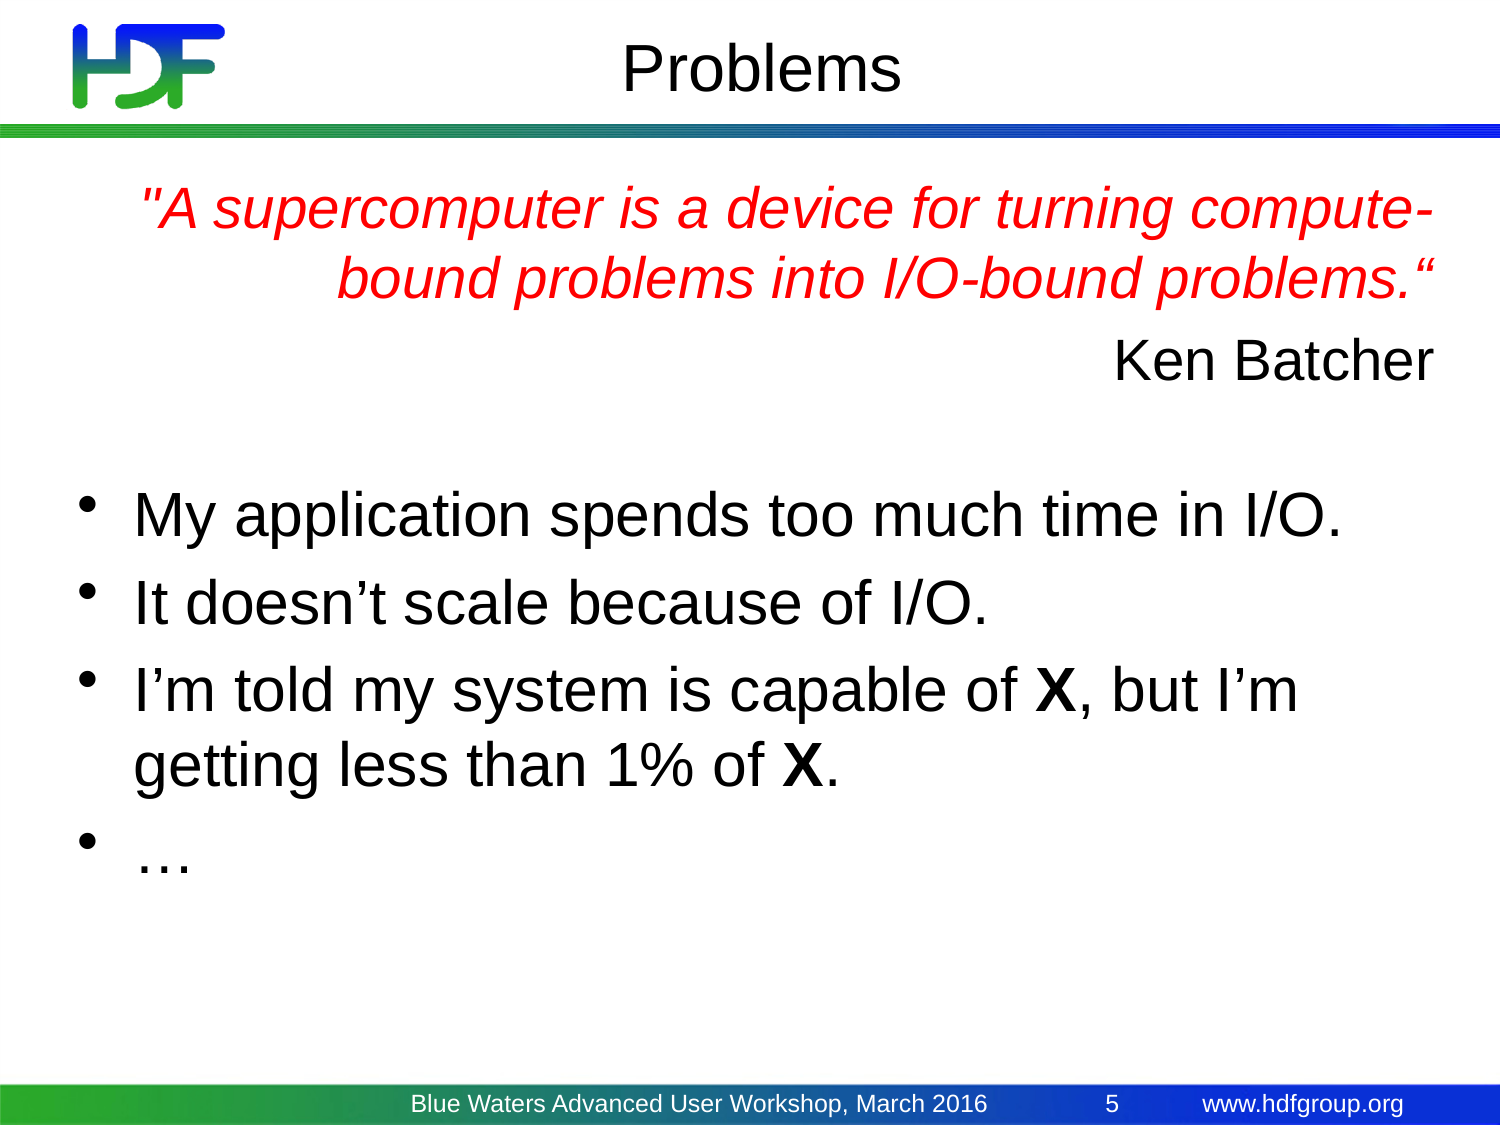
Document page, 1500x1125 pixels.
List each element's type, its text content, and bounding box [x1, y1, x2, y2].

footer Blue Waters Advanced User Workshop, March 2016 [374, 1087, 1026, 1125]
slide_number 5 [1049, 1087, 1176, 1125]
title Problems [187, 24, 1338, 113]
list "A supercomputer is a device for turning compute-bound problems into I/O-bound problems.“ Ken Batcher My application spends too much time in I/O. It doesn’t scale because of I/O. I’m told my system is capable of X, but I’m getting less than 1% of X. … [62, 162, 1450, 1063]
picture [0, 0, 1500, 1125]
